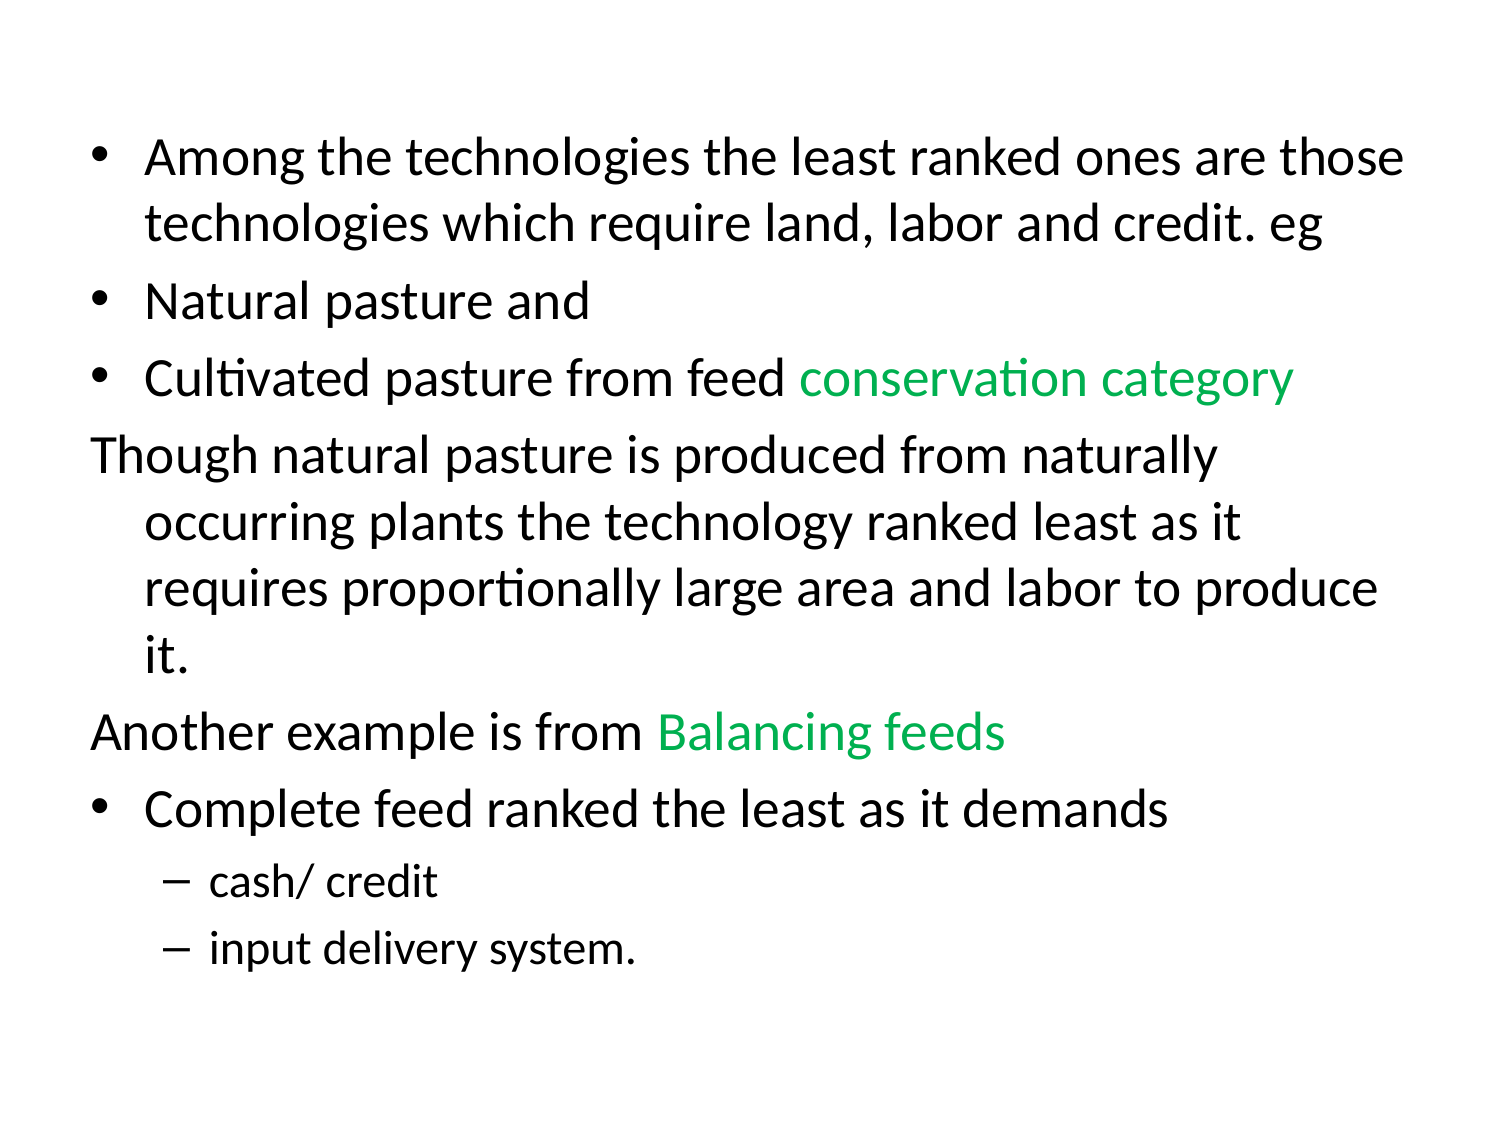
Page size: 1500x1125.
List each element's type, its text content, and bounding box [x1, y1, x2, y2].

list Among the technologies the least ranked ones are those technologies which require land, labor and credit. eg Natural pasture and Cultivated pasture from feed conservation category Though natural pasture is produced from naturally occurring plants the technology ranked least as it requires proportionally large area and labor to produce it. Another example is from Balancing feeds Complete feed ranked the least as it demands cash/ credit input delivery system. [75, 112, 1425, 1005]
